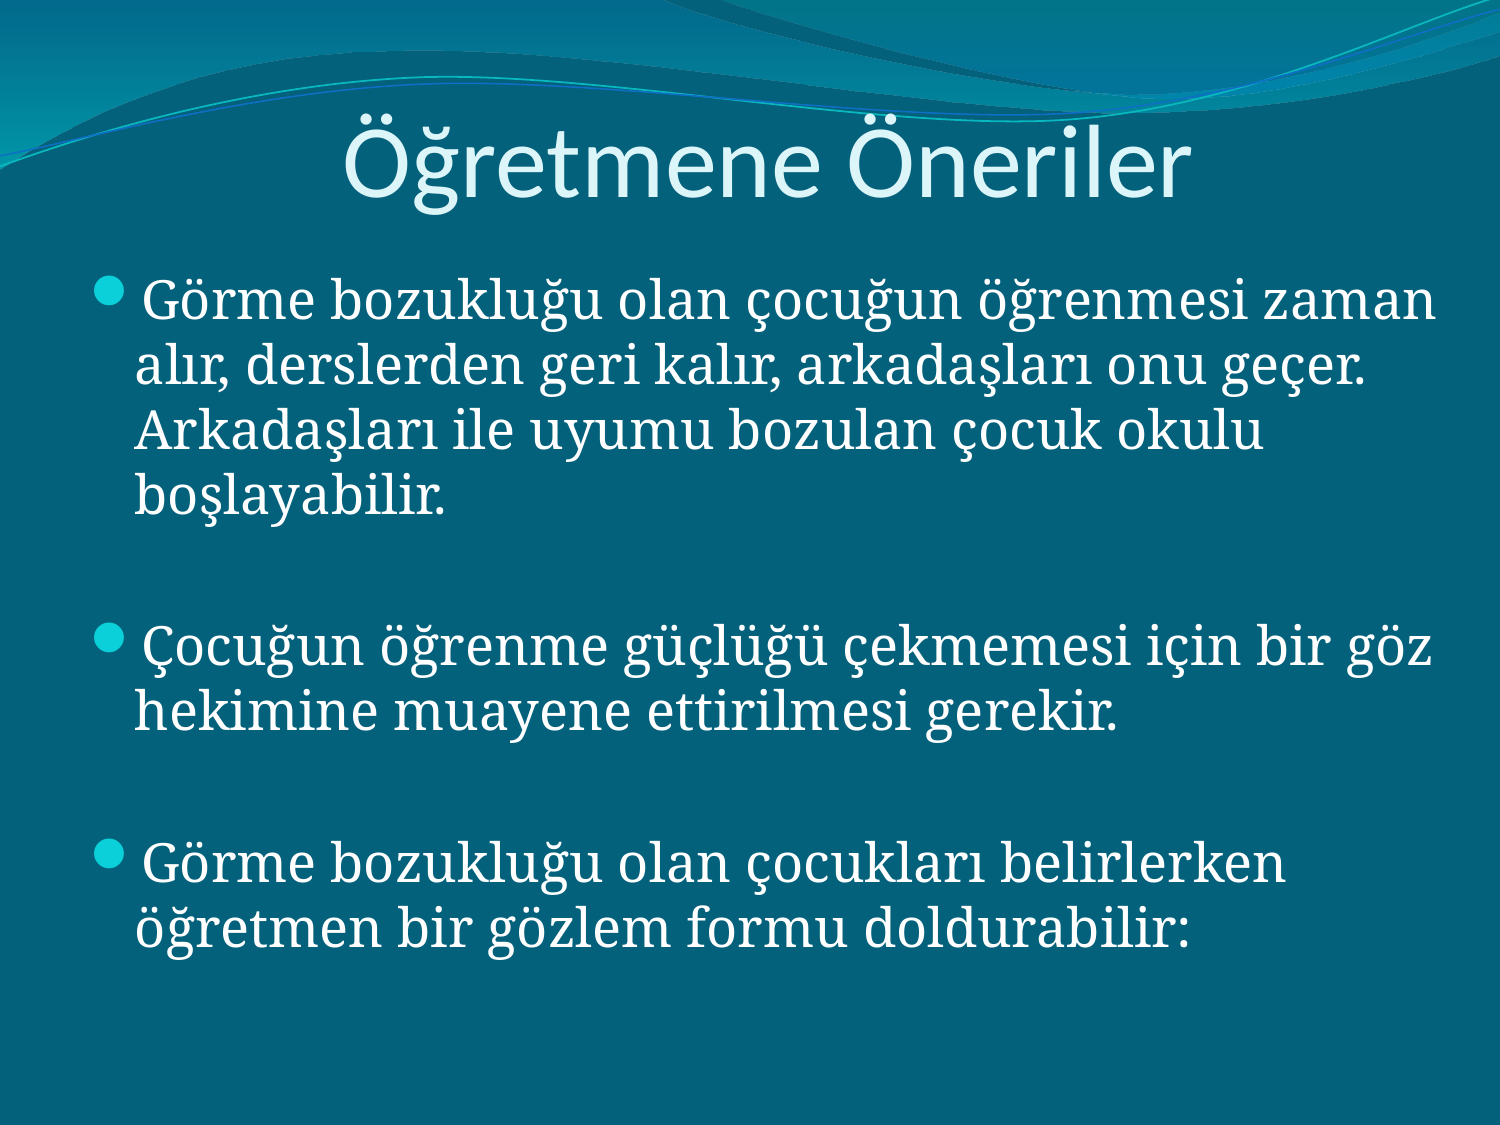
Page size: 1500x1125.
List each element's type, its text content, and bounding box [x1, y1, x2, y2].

list Görme bozukluğu olan çocuğun öğrenmesi zaman alır, derslerden geri kalır, arkadaşları onu geçer. Arkadaşları ile uyumu bozulan çocuk okulu boşlayabilir. Çocuğun öğrenme güçlüğü çekmemesi için bir göz hekimine muayene ettirilmesi gerekir. Görme bozukluğu olan çocukları belirlerken öğretmen bir gözlem formu doldurabilir: [75, 257, 1465, 1038]
title Öğretmene Öneriler [93, 82, 1444, 223]
